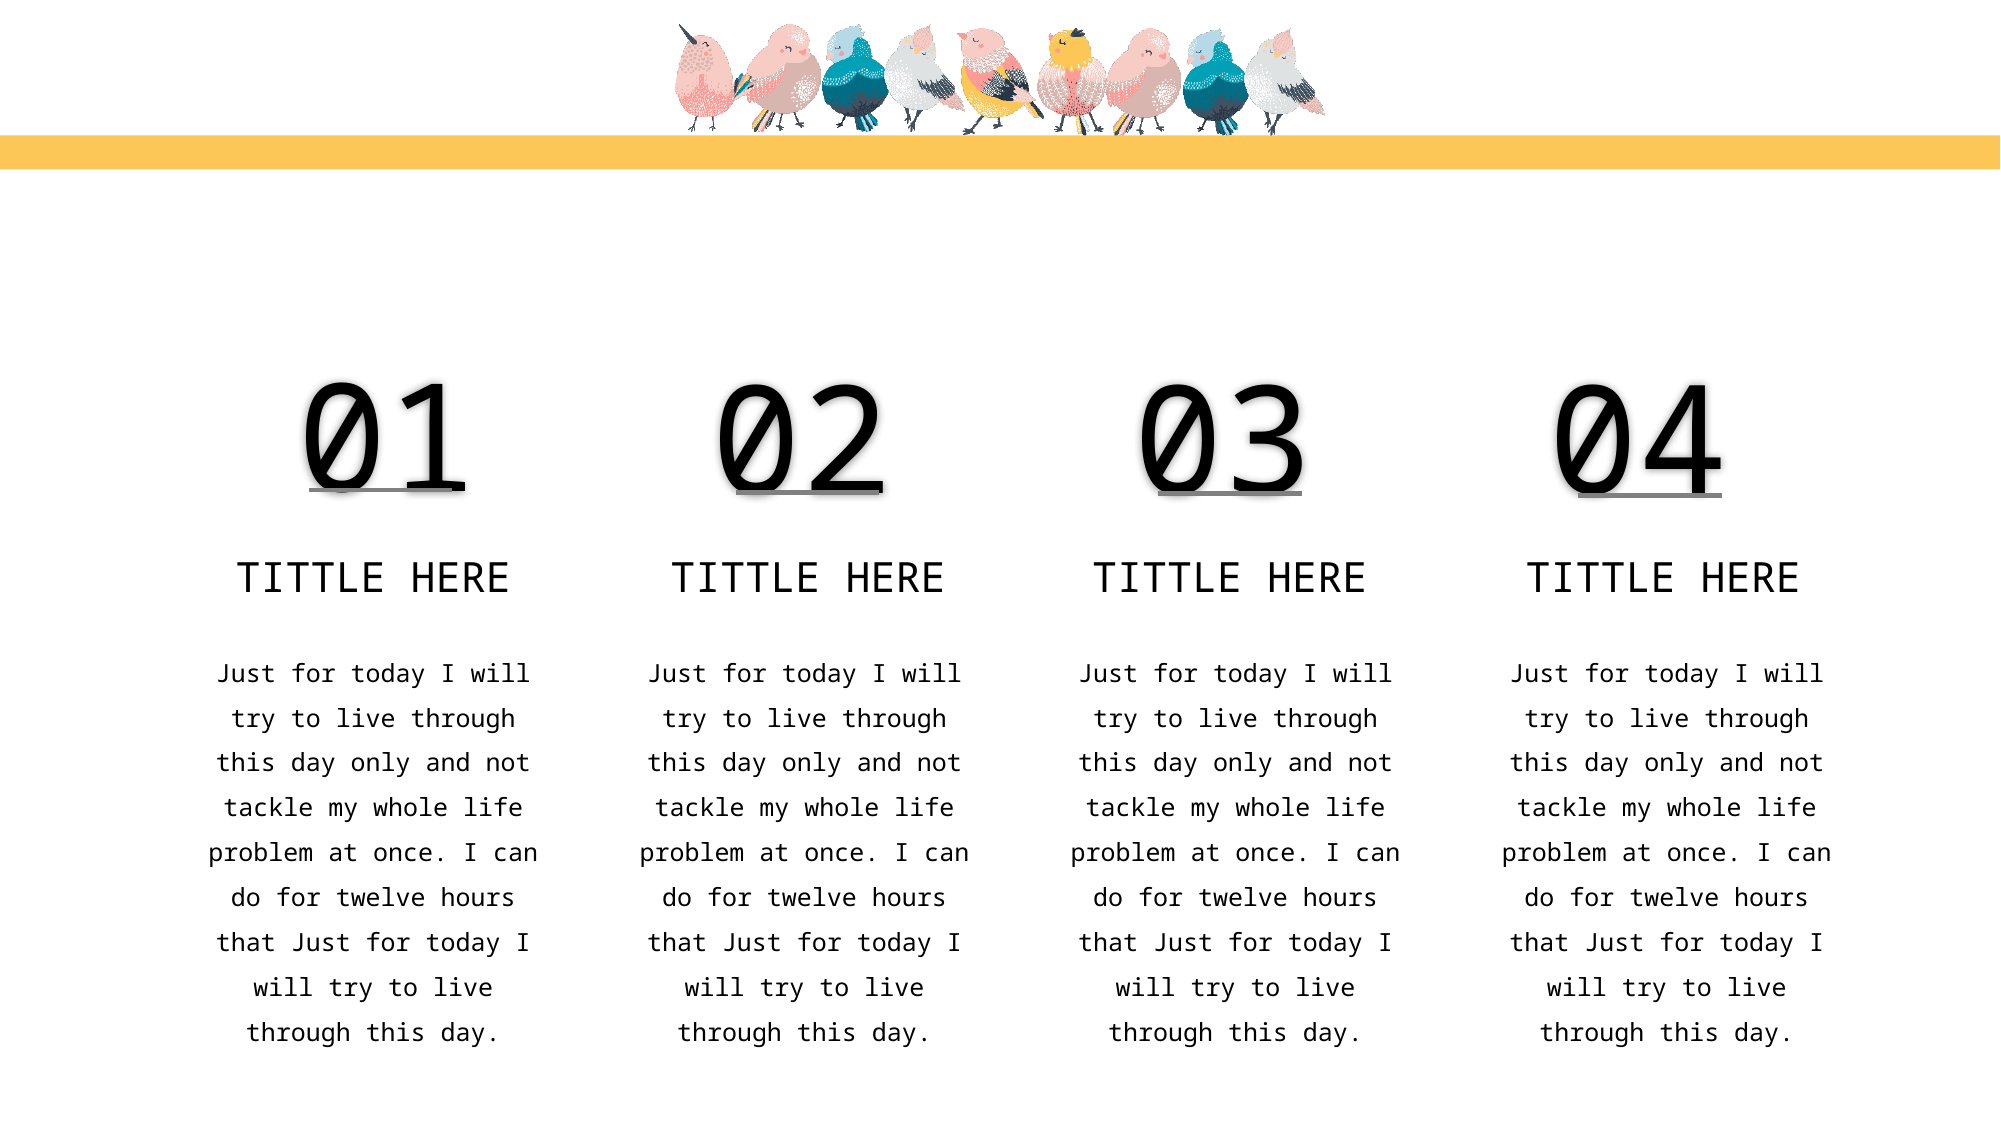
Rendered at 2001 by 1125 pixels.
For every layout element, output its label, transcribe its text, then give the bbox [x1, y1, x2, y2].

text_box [674, 24, 1325, 136]
text_box TITTLE HERE [139, 543, 599, 609]
text_box 03 [1109, 336, 1338, 531]
text_box Just for today I will try to live through this day only and not tackle my whole life problem at once. I can do for twelve hours that Just for today I will try to live through this day. [611, 634, 998, 1054]
text_box Just for today I will try to live through this day only and not tackle my whole life problem at once. I can do for twelve hours that Just for today I will try to live through this day. [1042, 634, 1429, 1054]
text_box 04 [1524, 336, 1754, 531]
text_box [0, 134, 2000, 171]
text_box Just for today I will try to live through this day only and not tackle my whole life problem at once. I can do for twelve hours that Just for today I will try to live through this day. [1473, 634, 1860, 1054]
text_box TITTLE HERE [1454, 543, 1872, 609]
text_box TITTLE HERE [1021, 543, 1439, 609]
text_box 01 [279, 333, 497, 529]
text_box 02 [682, 336, 921, 531]
text_box Just for today I will try to live through this day only and not tackle my whole life problem at once. I can do for twelve hours that Just for today I will try to live through this day. [180, 634, 567, 1054]
text_box TITTLE HERE [599, 543, 1017, 609]
